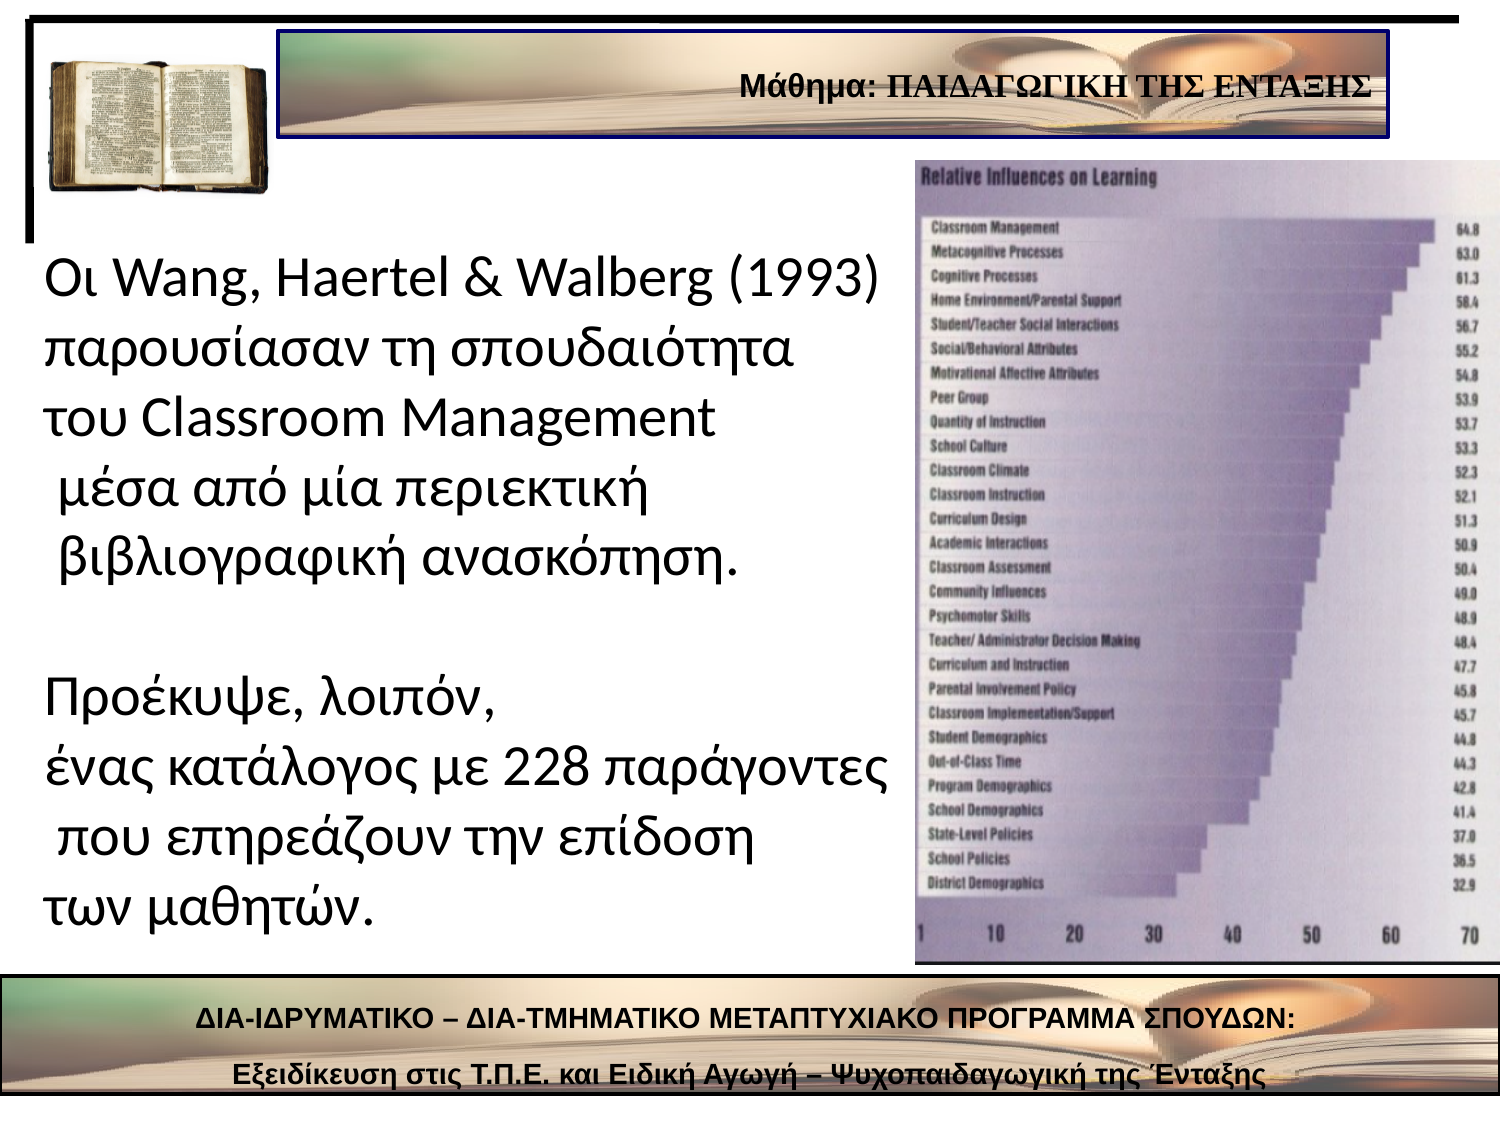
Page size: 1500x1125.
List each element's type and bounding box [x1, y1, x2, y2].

picture [915, 160, 1500, 965]
picture [40, 54, 274, 200]
text_box [0, 18, 1500, 1094]
